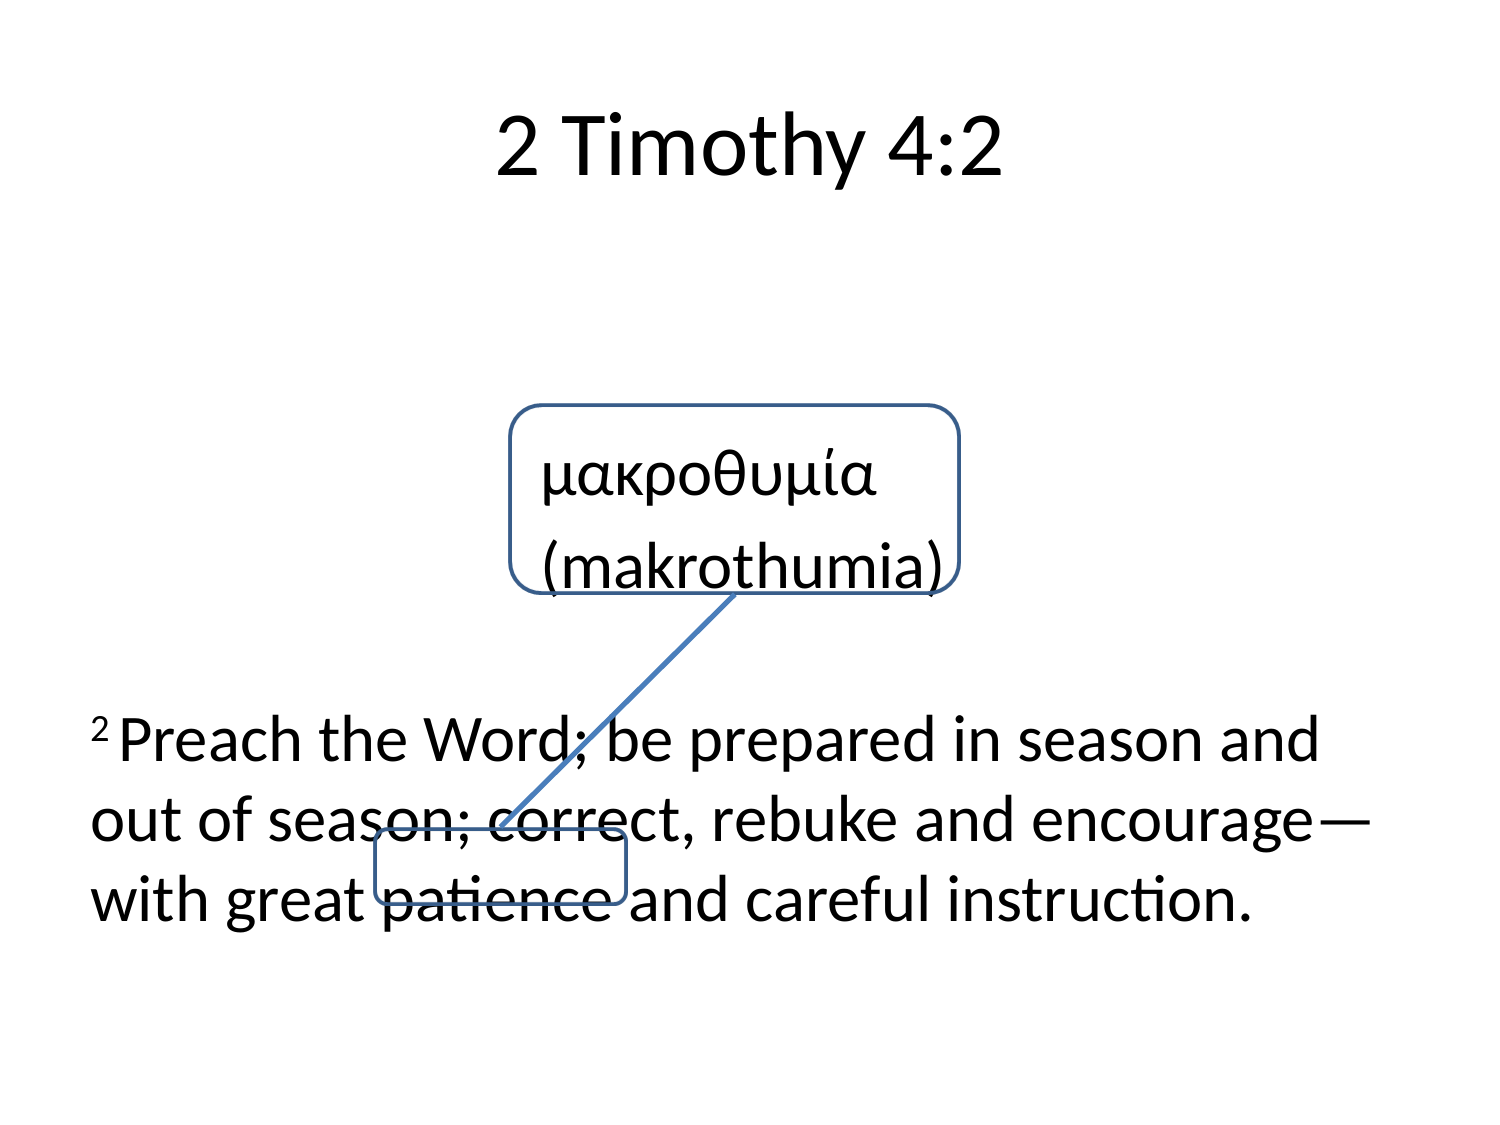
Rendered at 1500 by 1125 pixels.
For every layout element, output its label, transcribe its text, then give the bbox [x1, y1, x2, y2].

list μακροθυμία (makrothumia) 2 Preach the Word; be prepared in season and out of season; correct, rebuke and encourage—with great patience and careful instruction. [75, 262, 1425, 1005]
picture [373, 826, 628, 906]
picture [508, 402, 962, 595]
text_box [500, 593, 736, 828]
title 2 Timothy 4:2 [75, 45, 1425, 233]
